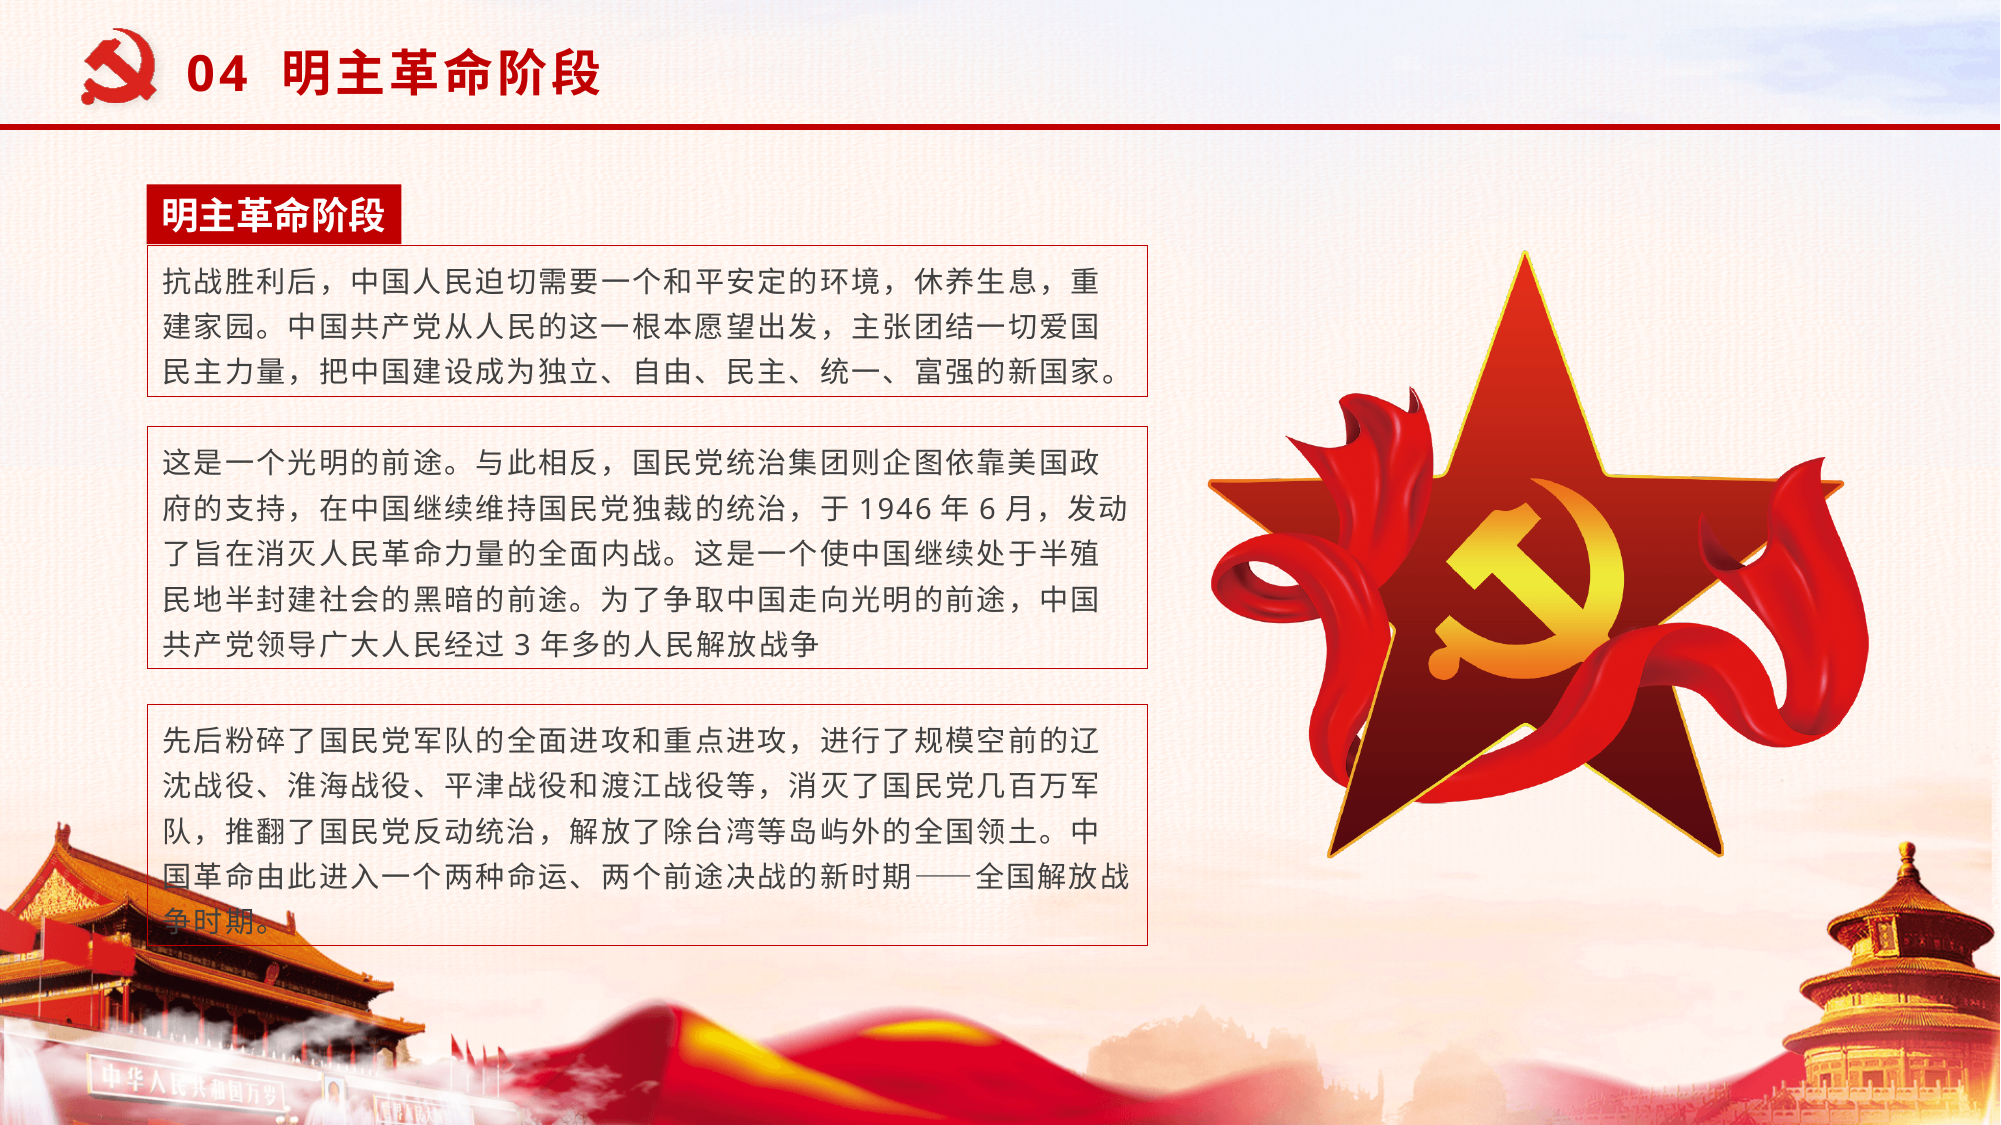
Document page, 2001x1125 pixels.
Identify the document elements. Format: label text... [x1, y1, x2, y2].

text_box 04 明主革命阶段 [178, 34, 617, 109]
picture [0, 0, 2000, 124]
text_box 明主革命阶段 [146, 184, 402, 245]
picture [0, 130, 2000, 1125]
text_box 先后粉碎了国民党军队的全面进攻和重点进攻，进行了规模空前的辽沈战役、淮海战役、平津战役和渡江战役等，消灭了国民党几百万军队，推翻了国民党反动统治，解放了除台湾等岛屿外的全国领土。中国革命由此进入一个两种命运、两个前途决战的新时期——全国解放战争时期。 [147, 704, 1148, 946]
text_box 这是一个光明的前途。与此相反，国民党统治集团则企图依靠美国政府的支持，在中国继续维持国民党独裁的统治，于1946年6月，发动了旨在消灭人民革命力量的全面内战。这是一个使中国继续处于半殖民地半封建社会的黑暗的前途。为了争取中国走向光明的前途，中国共产党领导广大人民经过3年多的人民解放战争 [147, 426, 1148, 669]
text_box 抗战胜利后，中国人民迫切需要一个和平安定的环境，休养生息，重建家园。中国共产党从人民的这一根本愿望出发，主张团结一切爱国民主力量，把中国建设成为独立、自由、民主、统一、富强的新国家。 [147, 245, 1148, 397]
